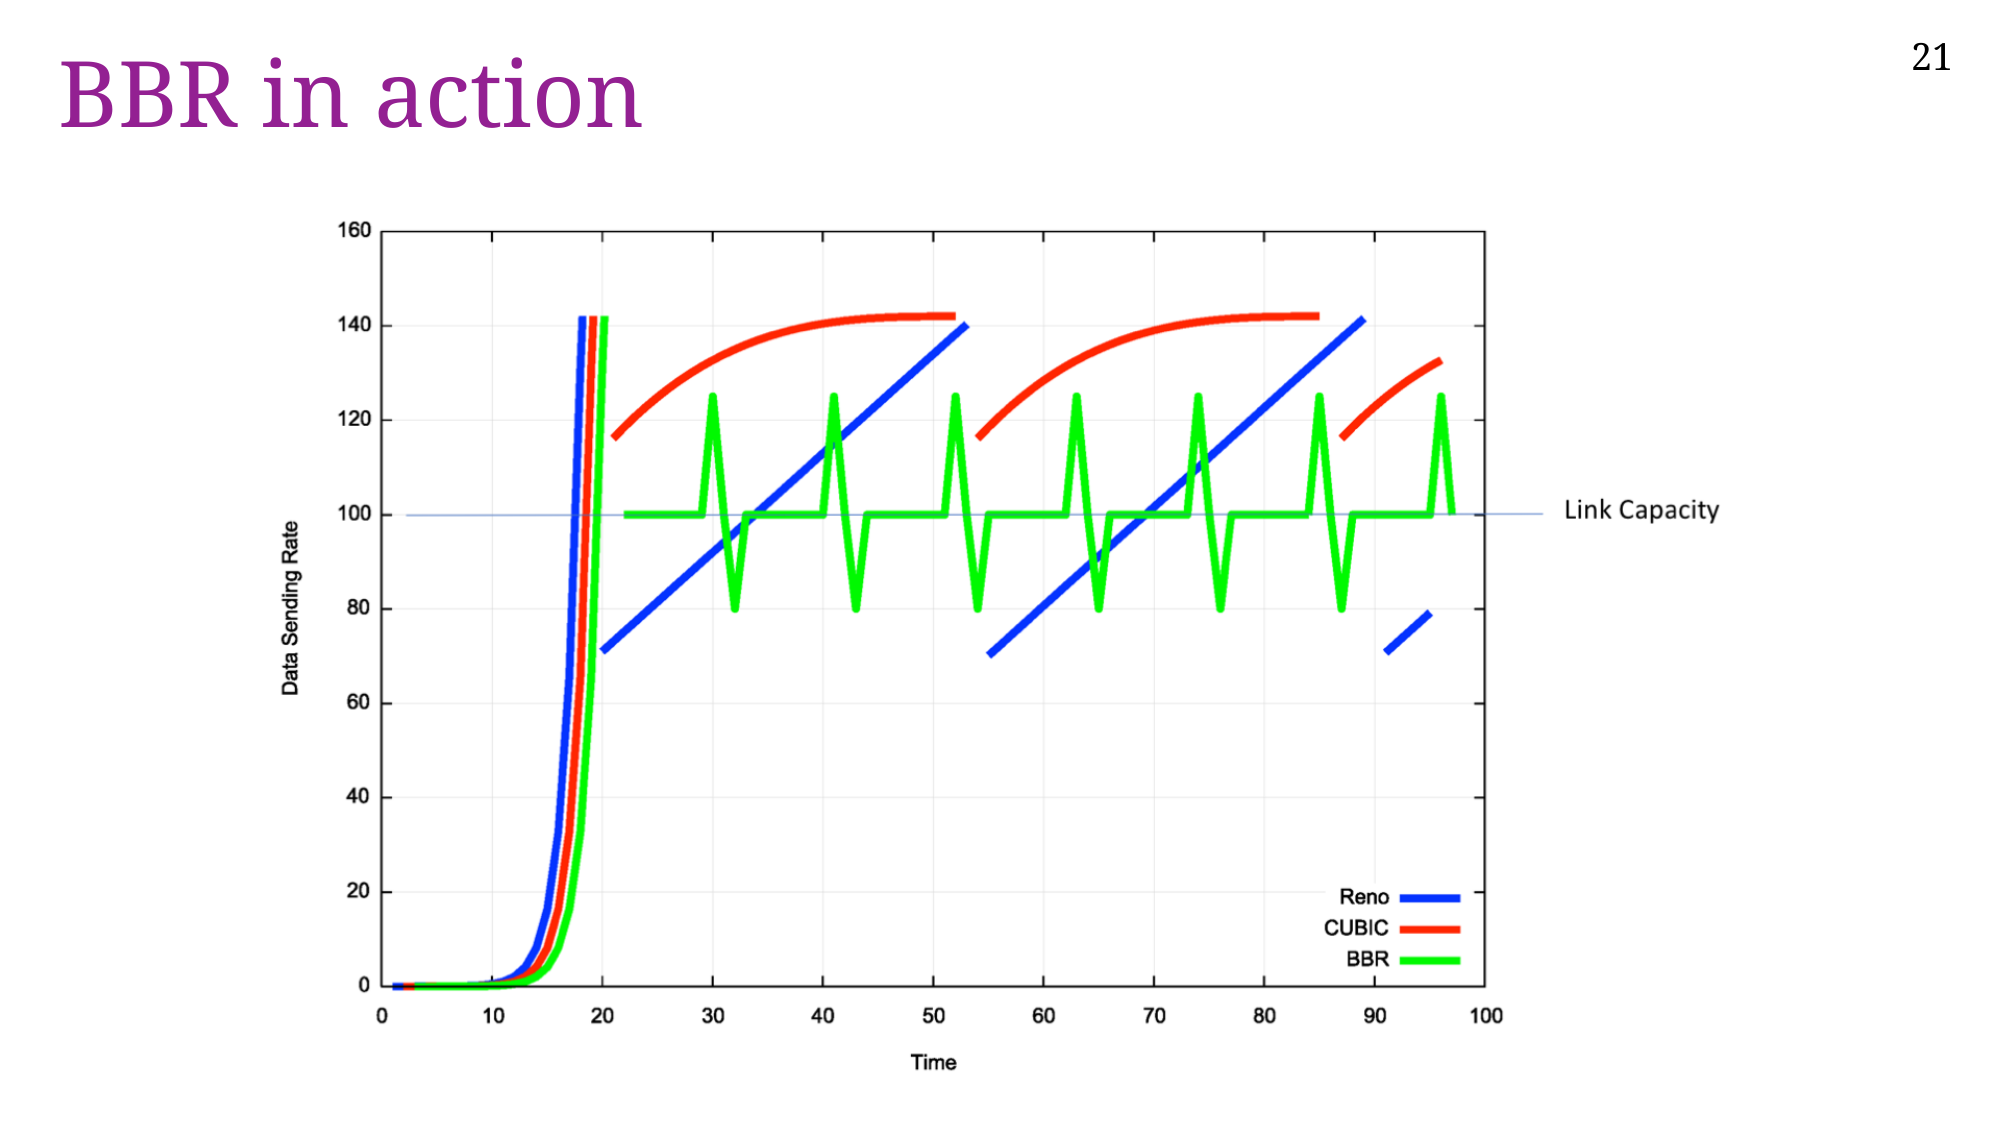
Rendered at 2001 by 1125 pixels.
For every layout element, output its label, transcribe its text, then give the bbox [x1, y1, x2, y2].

title BBR in action [43, 25, 1953, 171]
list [269, 207, 1726, 1087]
